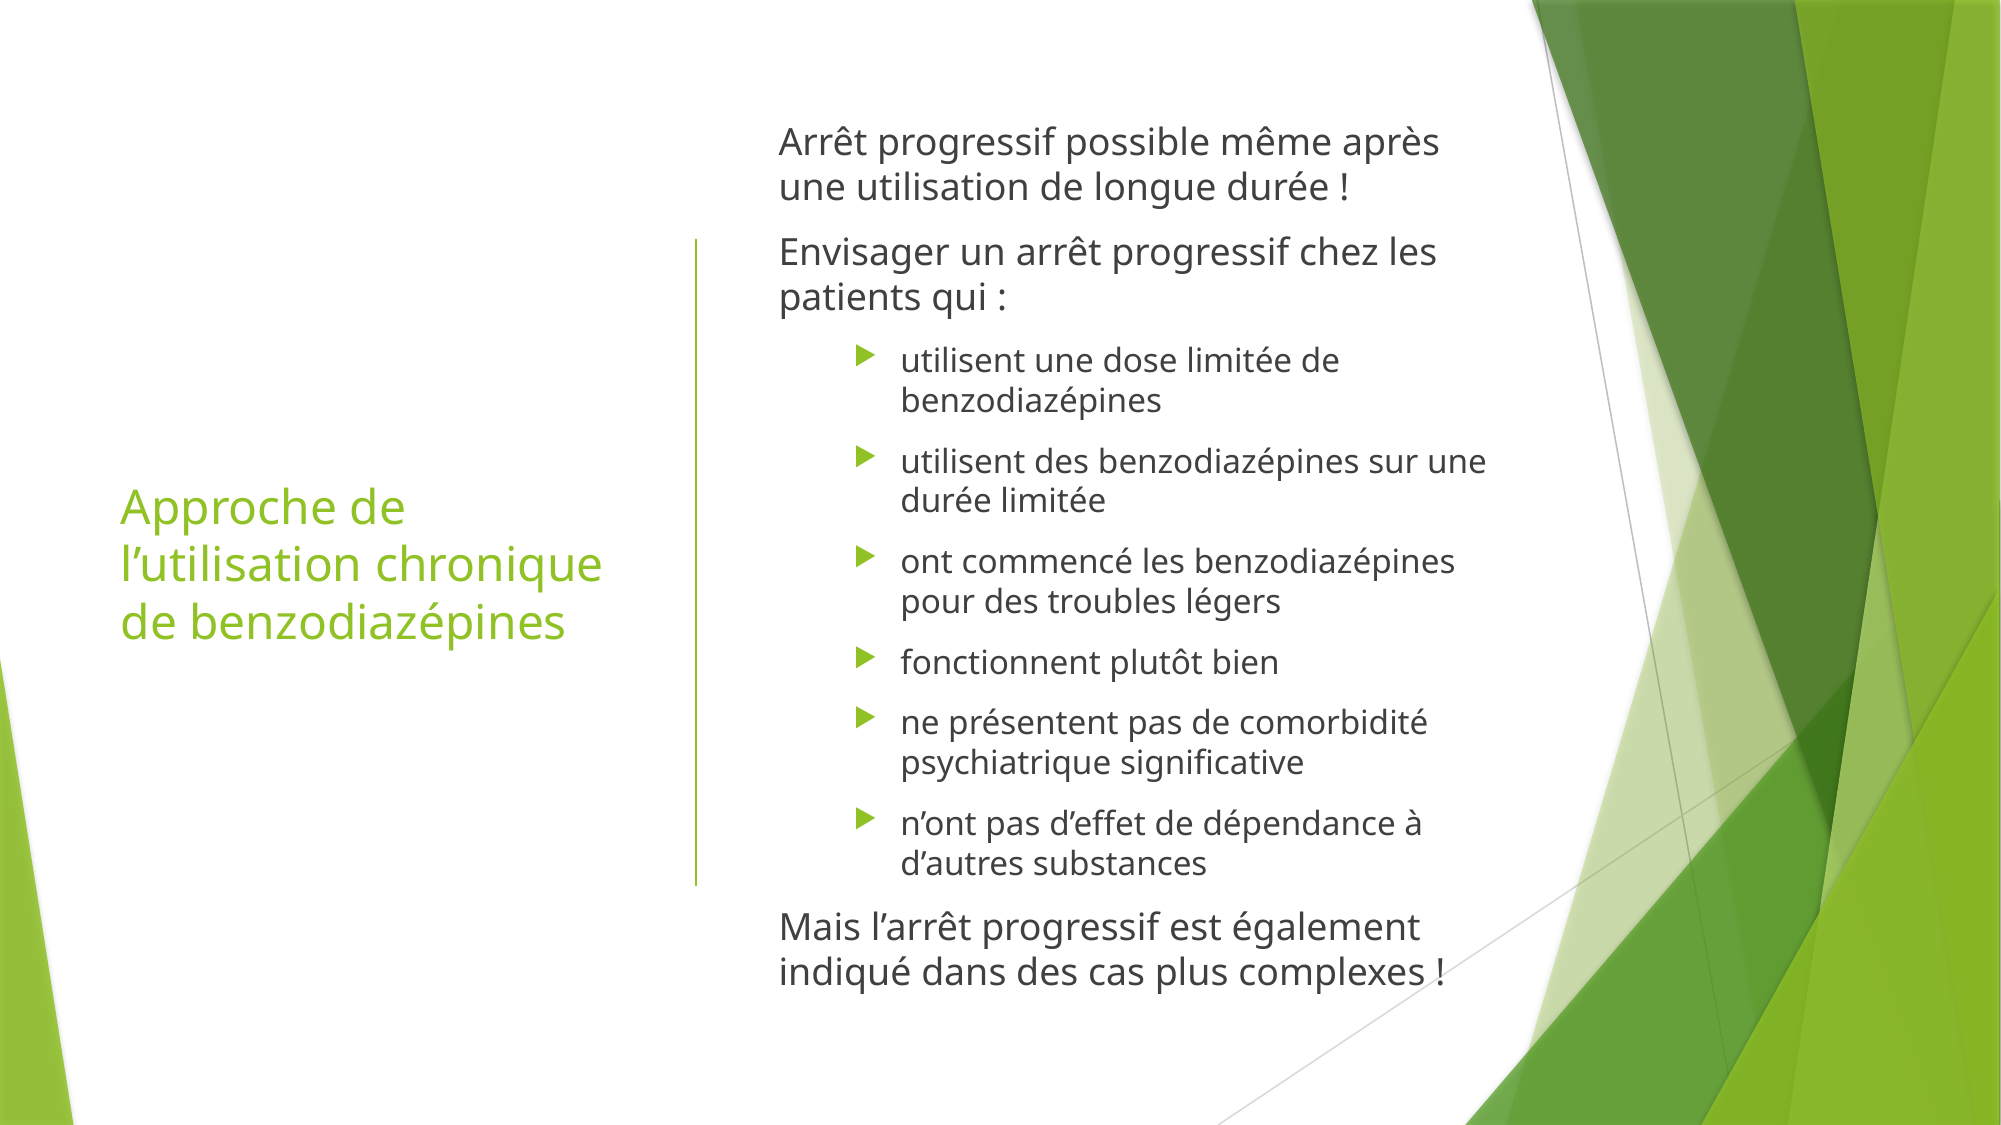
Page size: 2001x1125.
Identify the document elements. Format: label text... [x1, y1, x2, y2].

title Approche de l’utilisation chronique de benzodiazépines [105, 133, 658, 991]
list Arrêt progressif possible même après une utilisation de longue durée ! Envisager un arrêt progressif chez les patients qui : utilisent une dose limitée de benzodiazépines utilisent des benzodiazépines sur une durée limitée ont commencé les benzodiazépines pour des troubles légers fonctionnent plutôt bien ne présentent pas de comorbidité psychiatrique significative n’ont pas d’effet de dépendance à d’autres substances Mais l’arrêt progressif est également indiqué dans des cas plus complexes ! [763, 75, 1522, 1102]
